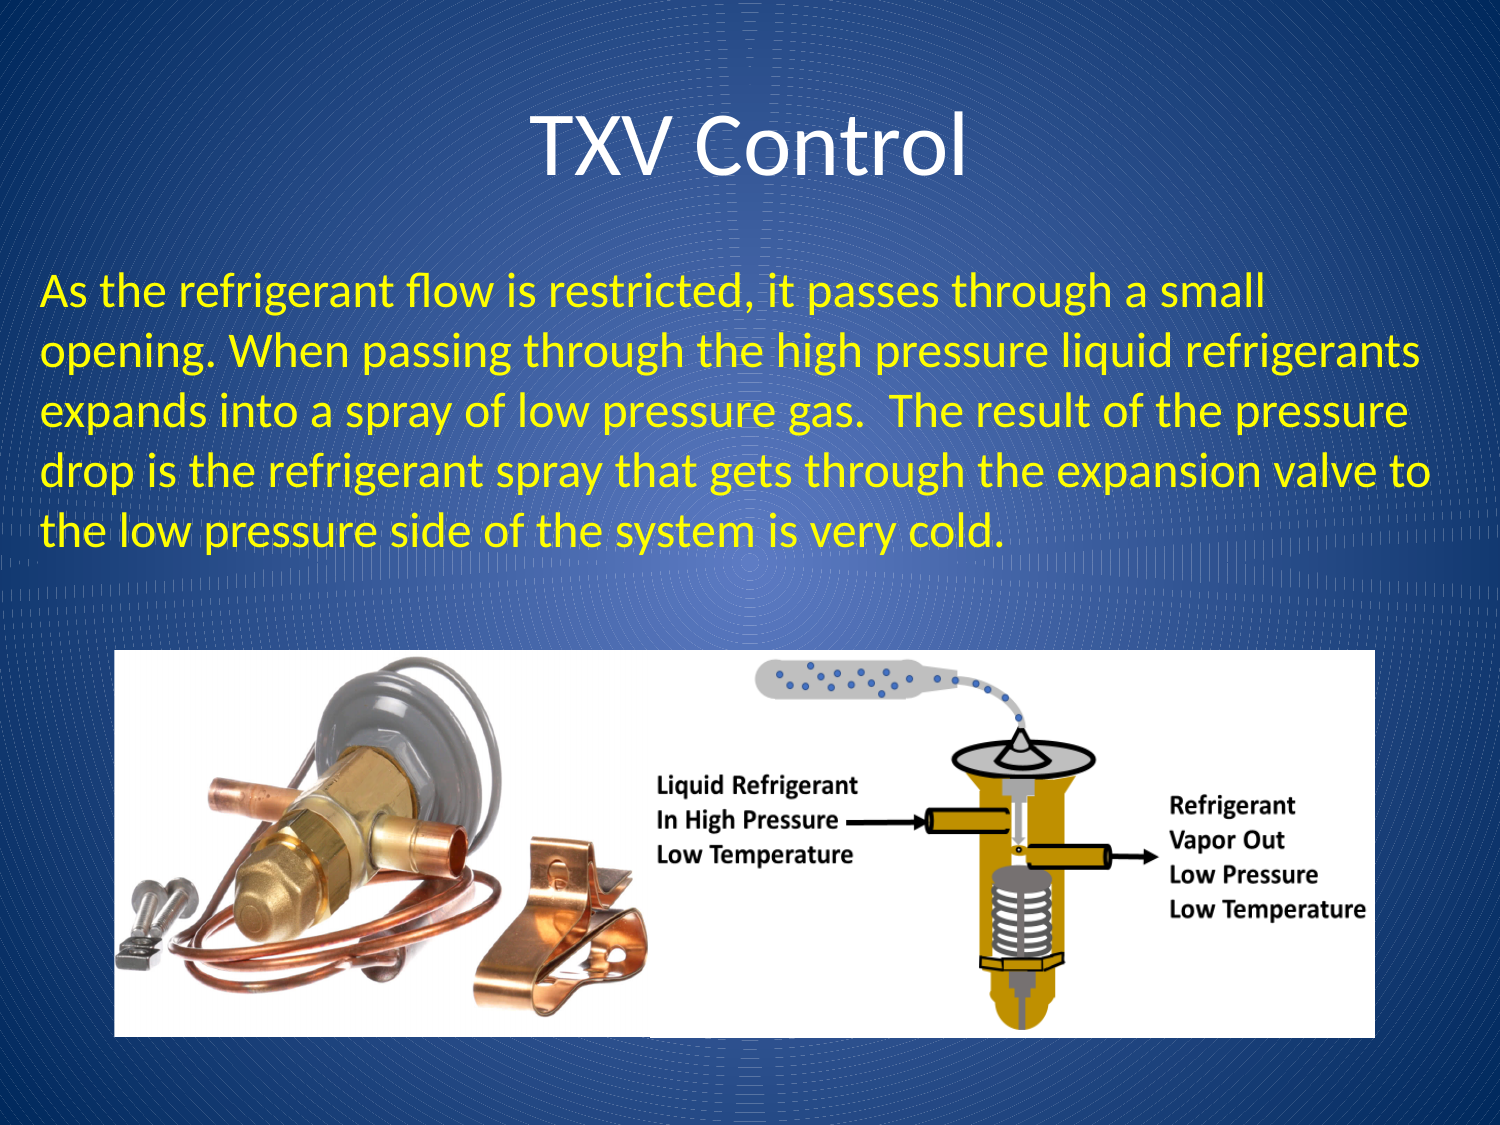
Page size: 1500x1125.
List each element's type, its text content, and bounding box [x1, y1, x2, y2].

title TXV Control [75, 45, 1425, 233]
text_box As the refrigerant flow is restricted, it passes through a small opening. When passing through the high pressure liquid refrigerants expands into a spray of low pressure gas. The result of the pressure drop is the refrigerant spray that gets through the expansion valve to the low pressure side of the system is very cold. [24, 249, 1450, 565]
picture [114, 649, 1376, 1081]
